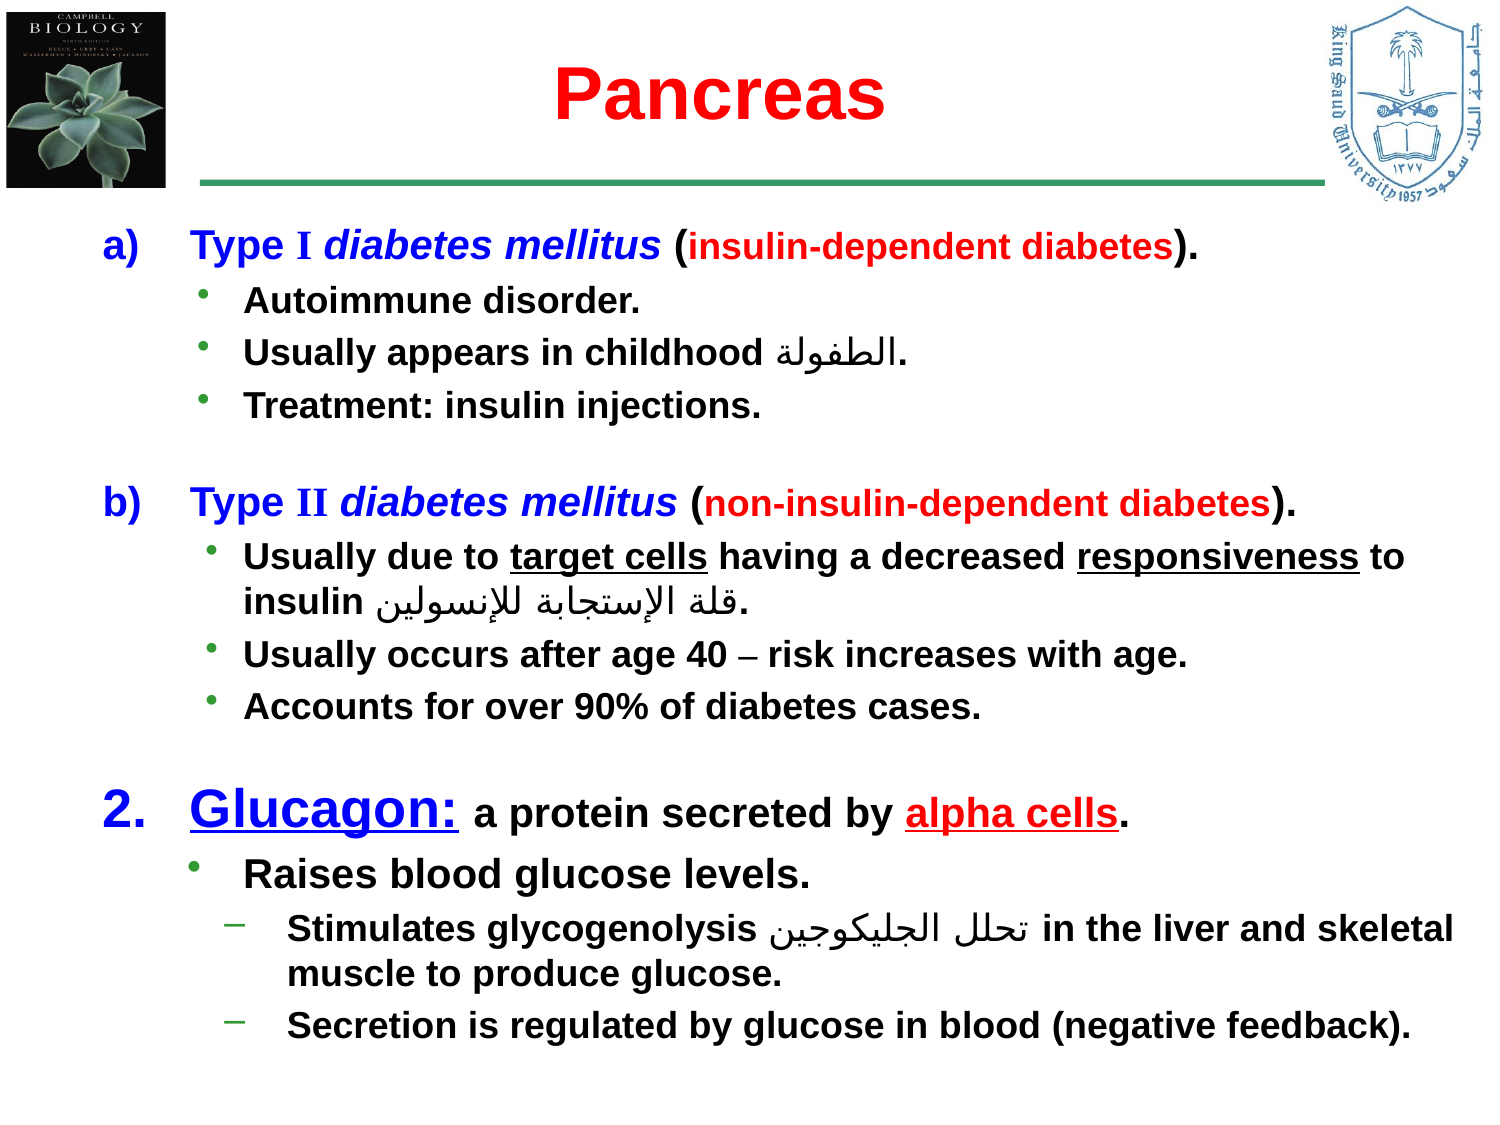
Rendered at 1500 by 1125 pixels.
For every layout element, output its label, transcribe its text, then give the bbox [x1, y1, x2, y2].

list Type I diabetes mellitus (insulin-dependent diabetes). Autoimmune disorder. Usually appears in childhood الطفولة. Treatment: insulin injections. Type II diabetes mellitus (non-insulin-dependent diabetes). Usually due to target cells having a decreased responsiveness to insulin قلة الإستجابة للإنسولين. Usually occurs after age 40 – risk increases with age. Accounts for over 90% of diabetes cases. Glucagon: a protein secreted by alpha cells. Raises blood glucose levels. Stimulates glycogenolysis تحلل الجليكوجين in the liver and skeletal muscle to produce glucose. Secretion is regulated by glucose in blood (negative feedback). [12, 214, 1488, 1054]
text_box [5, 0, 1488, 209]
